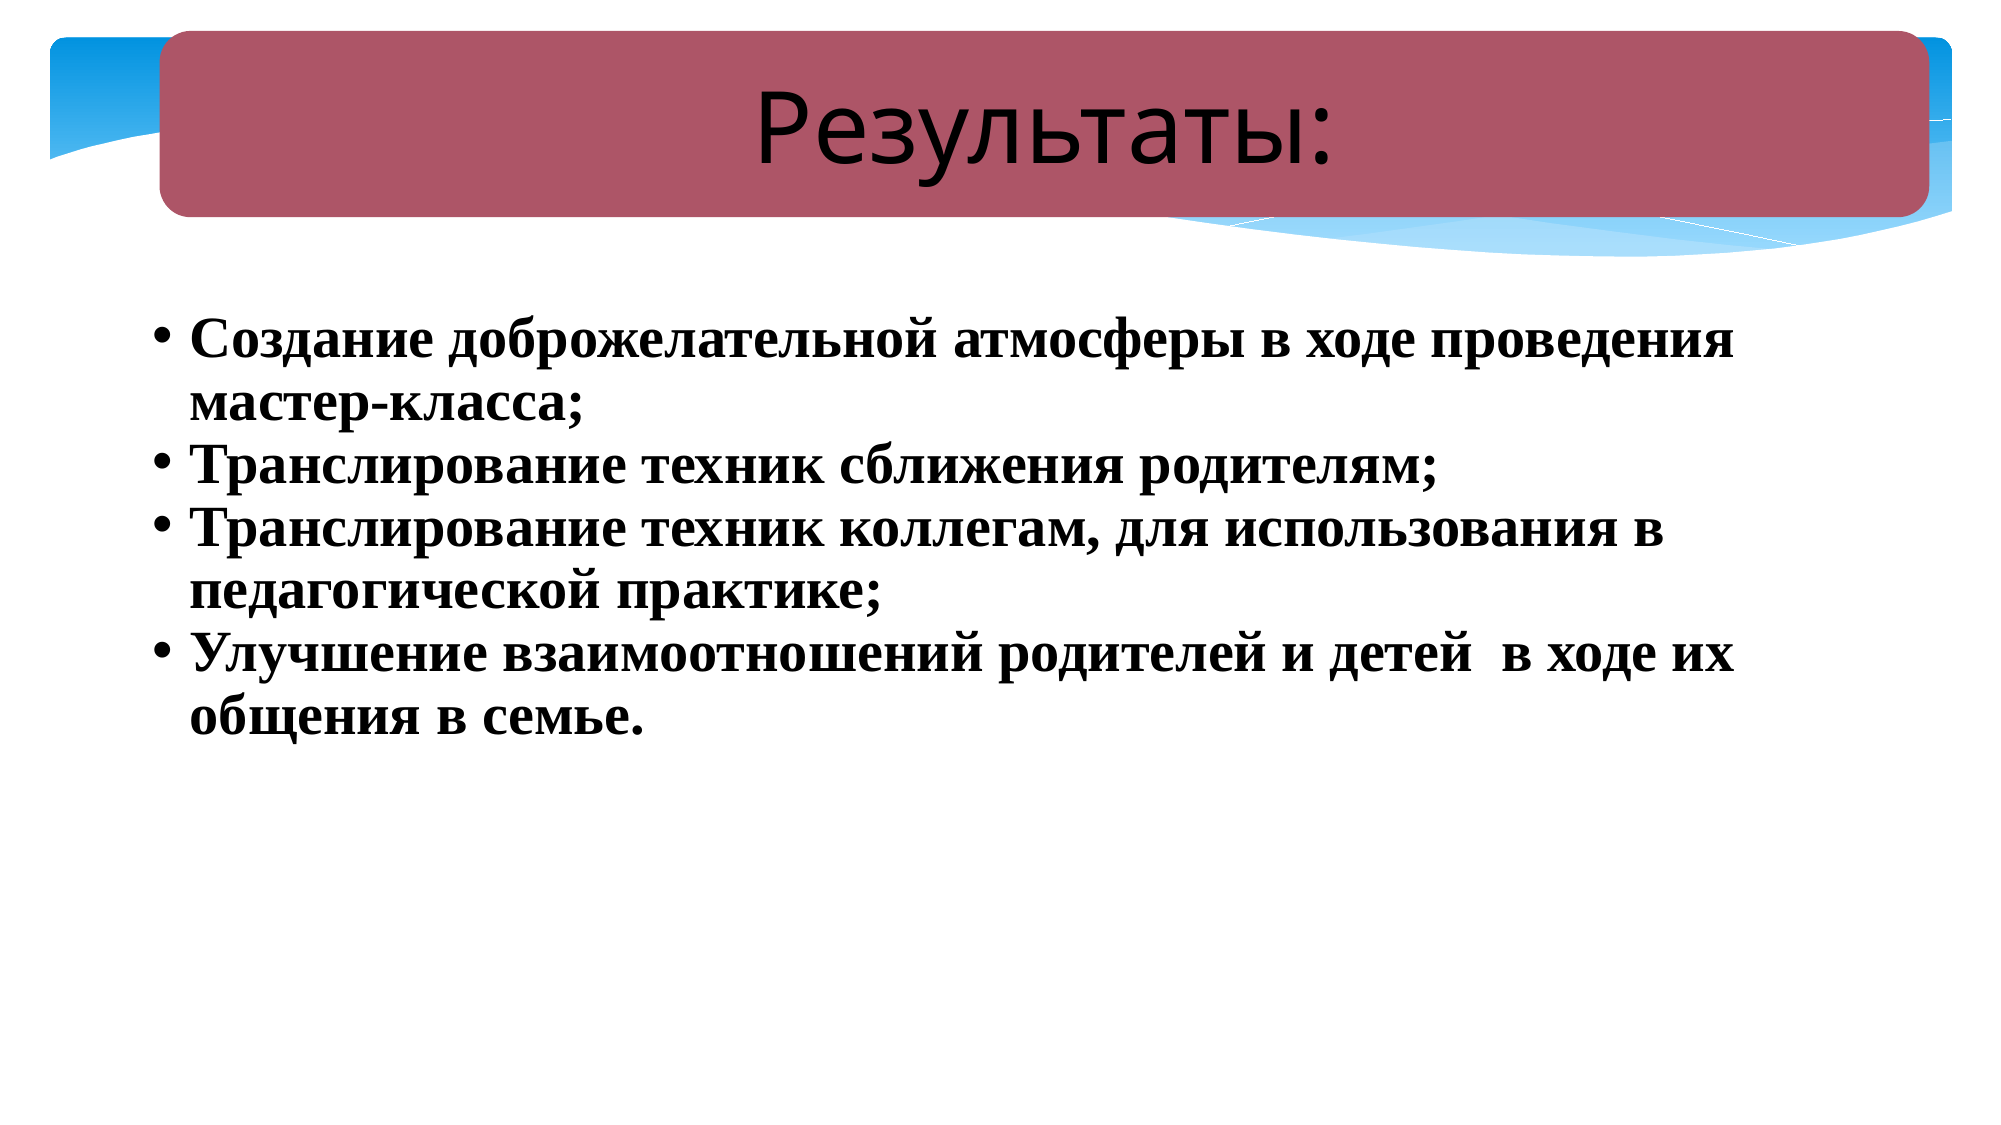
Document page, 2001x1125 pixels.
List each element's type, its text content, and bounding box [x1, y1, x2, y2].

text_box Создание доброжелательной атмосферы в ходе проведения мастер-класса; Транслирование техник сближения родителям; Транслирование техник коллегам, для использования в педагогической практике; Улучшение взаимоотношений родителей и детей в ходе их общения в семье. [137, 299, 1863, 1014]
text_box [137, 59, 1863, 278]
text_box Результаты: [158, 29, 1931, 219]
